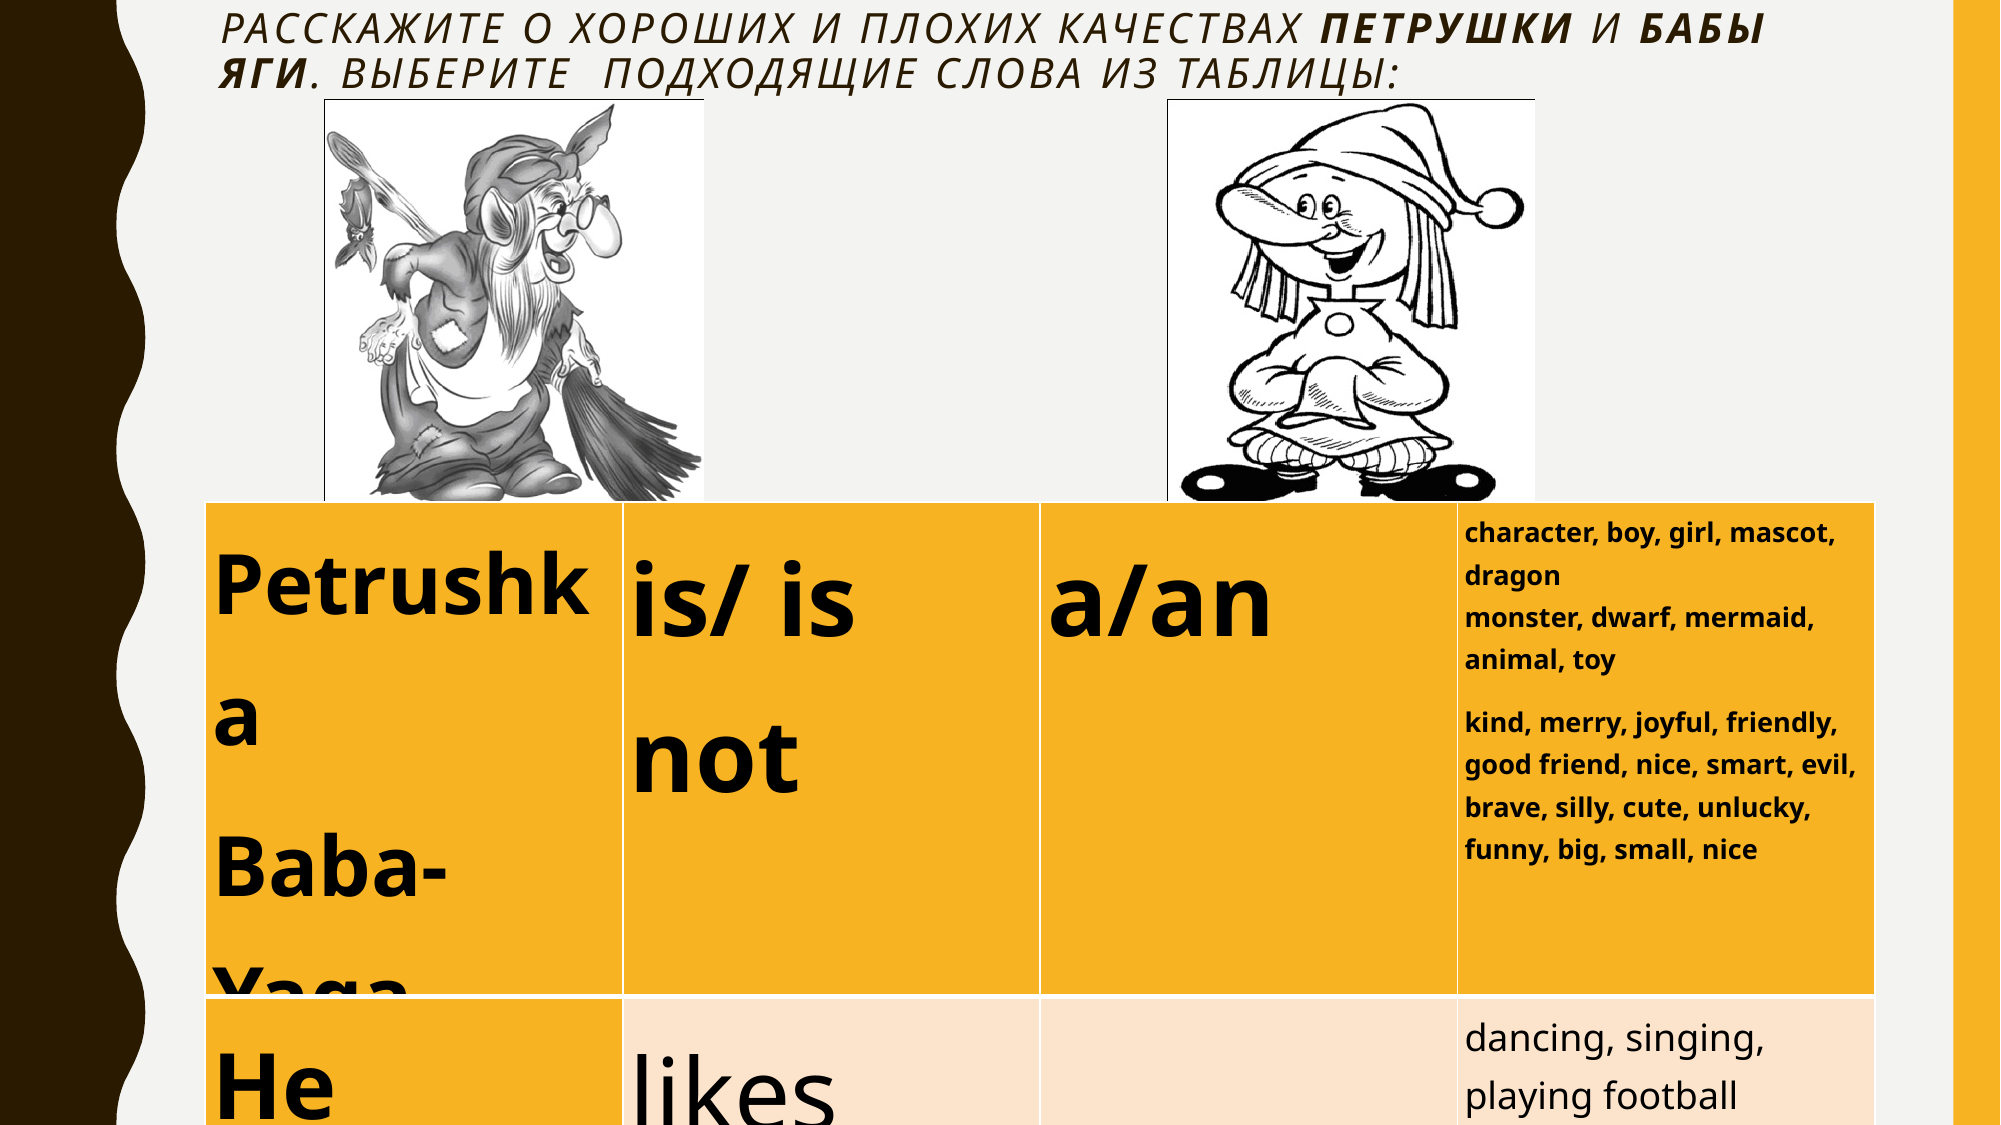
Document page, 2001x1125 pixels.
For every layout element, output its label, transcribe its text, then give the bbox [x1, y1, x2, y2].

table_cell dancing, singing, playing football swimming, playing tricks, telling tales, helping, painting, talking [1458, 999, 1874, 1125]
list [324, 99, 704, 516]
table_header Petrushka Baba-Yaga [206, 503, 622, 994]
table_cell He She [206, 999, 622, 1125]
table_header is/ is not [624, 503, 1039, 994]
table_header a/an [1041, 503, 1457, 994]
table_cell likes [624, 999, 1039, 1125]
title Расскажите о хороших и плохих качествах Петрушки и Бабы Яги. Выберите подходящие cлова из таблицы: [205, 0, 1875, 81]
table_cell [1041, 999, 1457, 1125]
table_header character, boy, girl, mascot, dragon monster, dwarf, mermaid, animal, toy kind, merry, joyful, friendly, good friend, nice, smart, evil, brave, silly, cute, unlucky, funny, big, small, nice [1458, 503, 1874, 994]
picture [1167, 99, 1535, 516]
